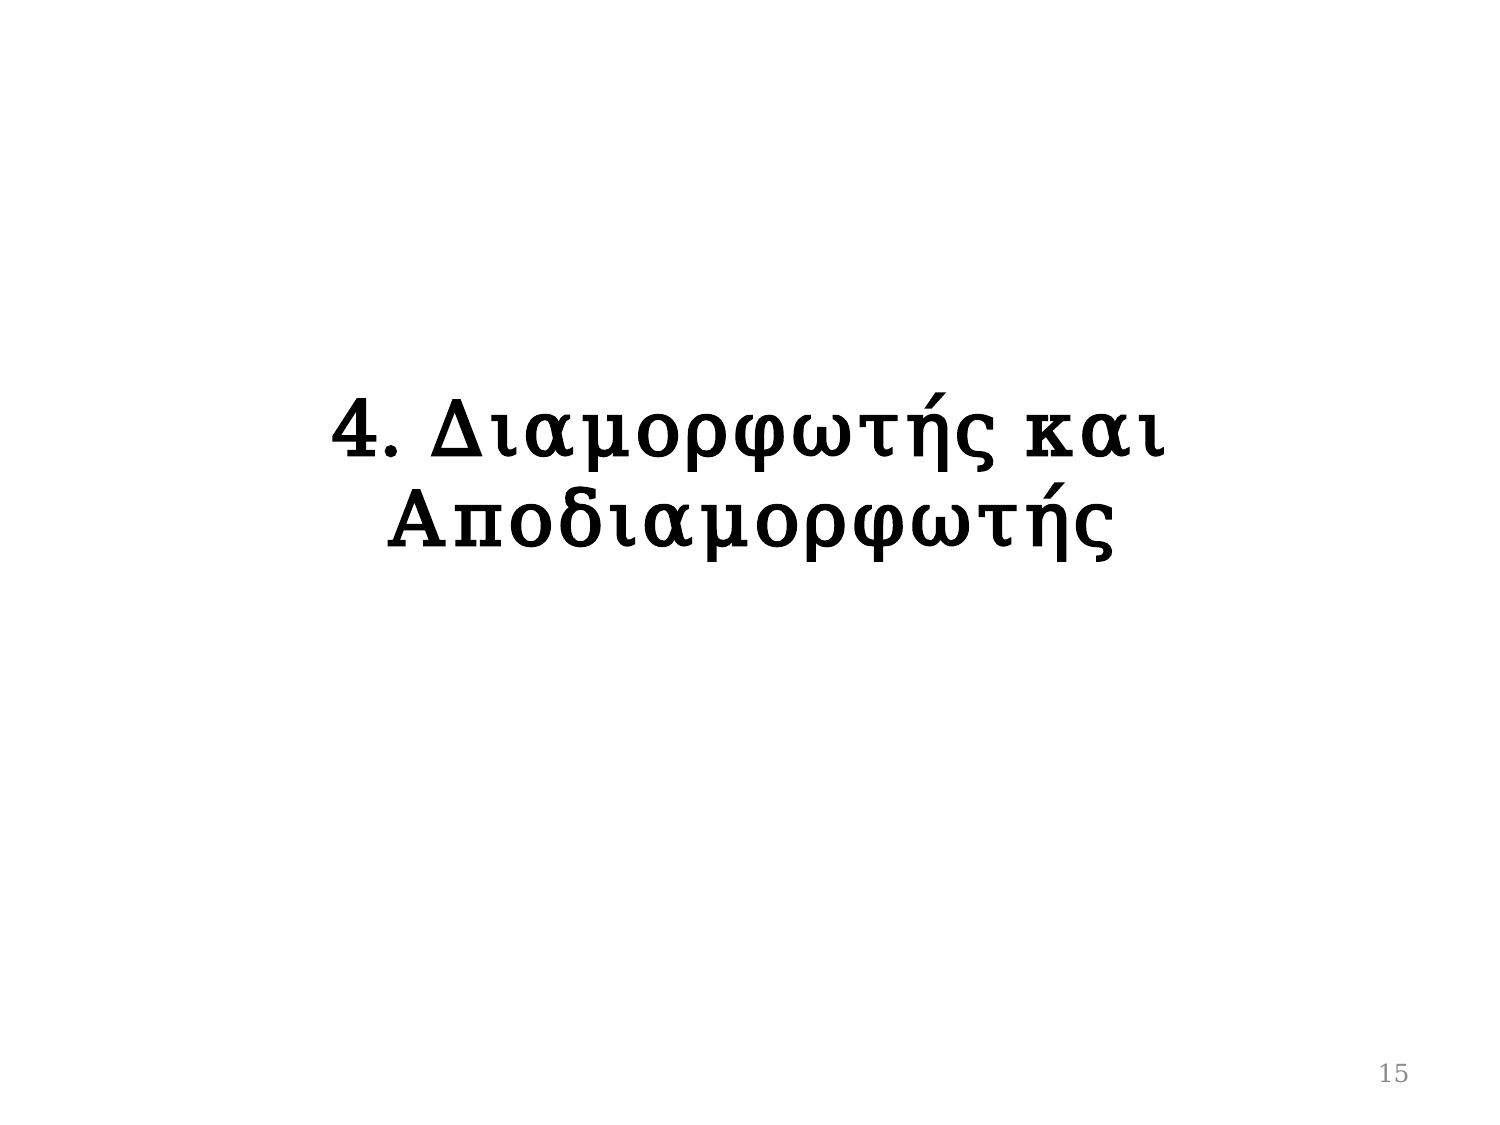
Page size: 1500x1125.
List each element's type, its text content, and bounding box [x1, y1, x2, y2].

title 4. Διαμορφωτής και Αποδιαμορφωτής [112, 349, 1388, 591]
slide_number 15 [1074, 1042, 1425, 1103]
